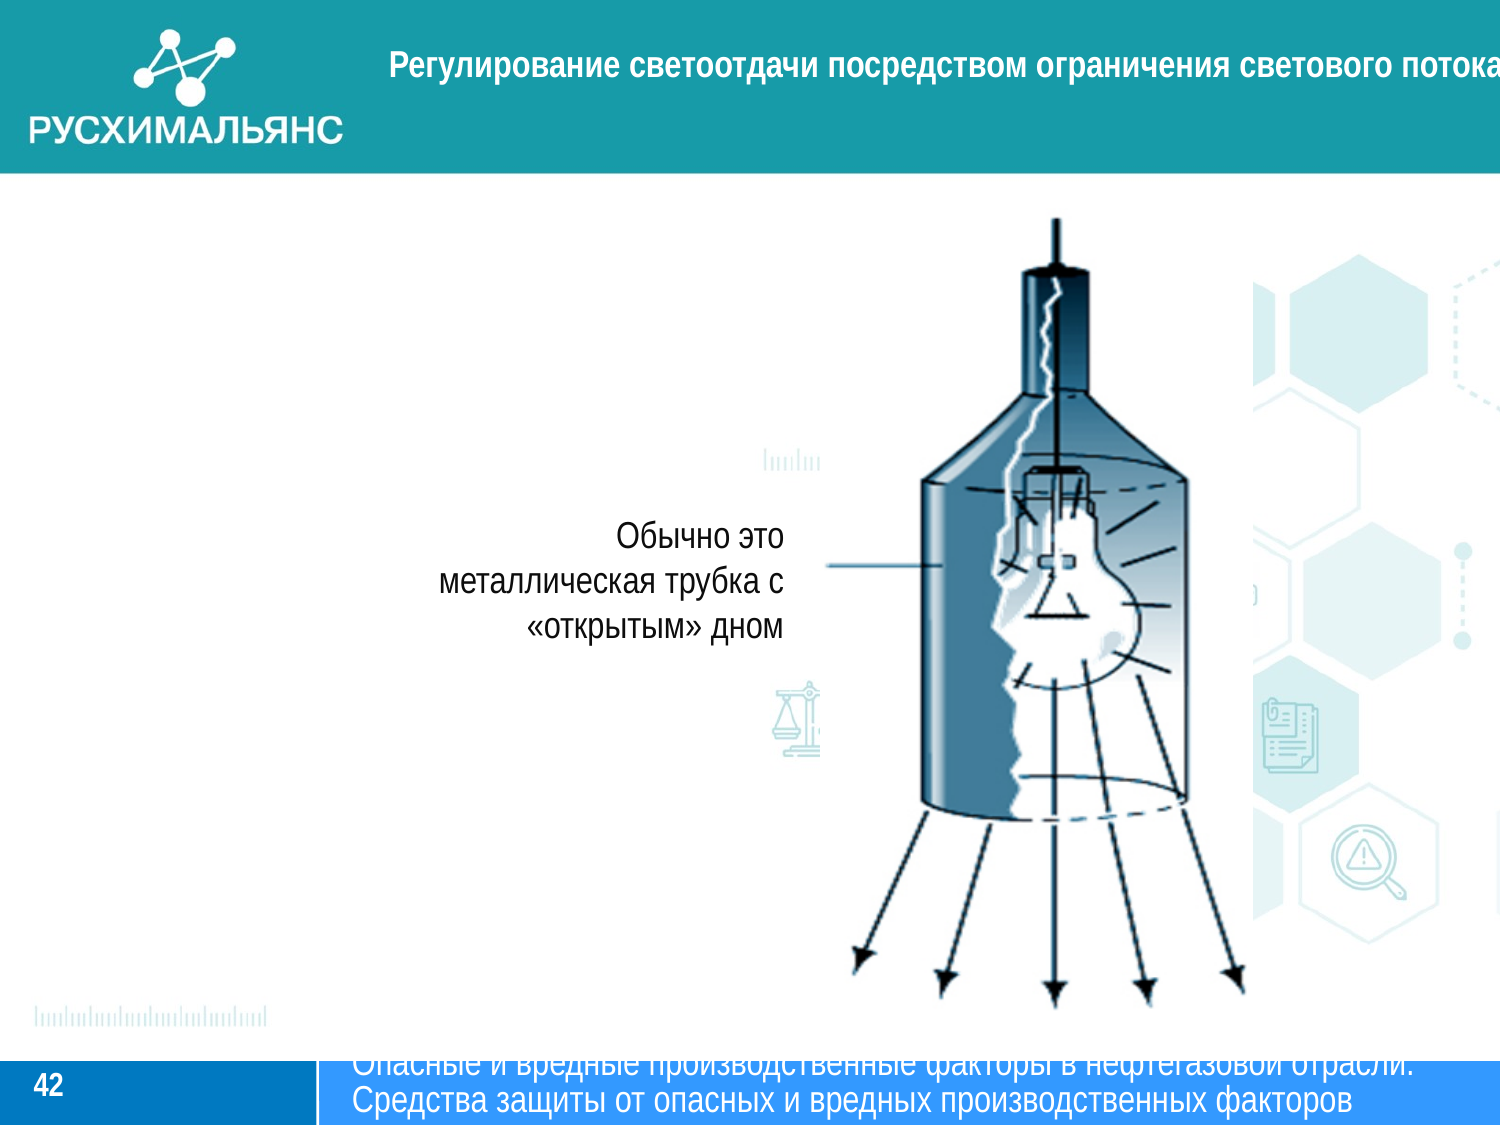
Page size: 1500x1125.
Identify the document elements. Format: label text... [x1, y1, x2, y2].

slide_number 41 [33, 1068, 278, 1122]
footer Опасные и вредные производственные факторы в нефтегазовой отрасли. Средства защиты от опасных и вредных производственных факторов [351, 1067, 1500, 1122]
picture [0, 0, 1500, 1061]
